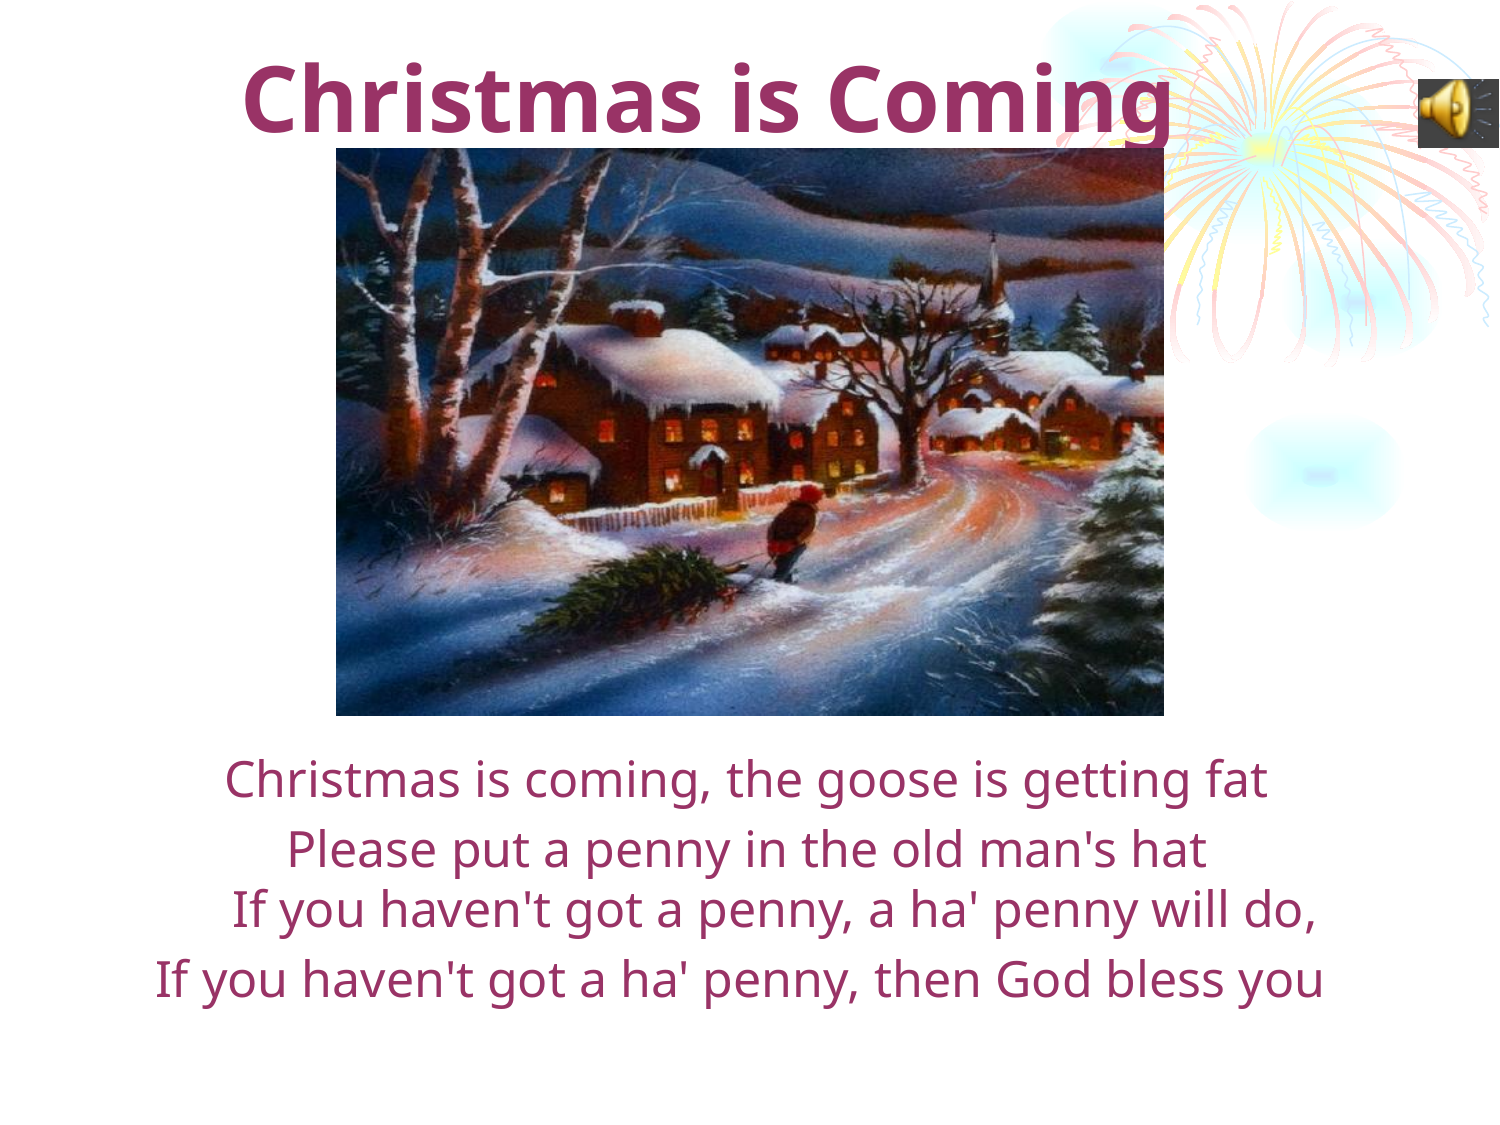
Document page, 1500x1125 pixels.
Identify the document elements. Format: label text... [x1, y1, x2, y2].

picture [336, 148, 1164, 716]
title Christmas is Coming [224, 30, 1500, 272]
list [1417, 77, 1500, 150]
list Christmas is coming, the goose is getting fat Please put a penny in the old man's hat If you haven't got a penny, a ha' penny will do, If you haven't got a ha' penny, then God bless you [29, 739, 1465, 1080]
